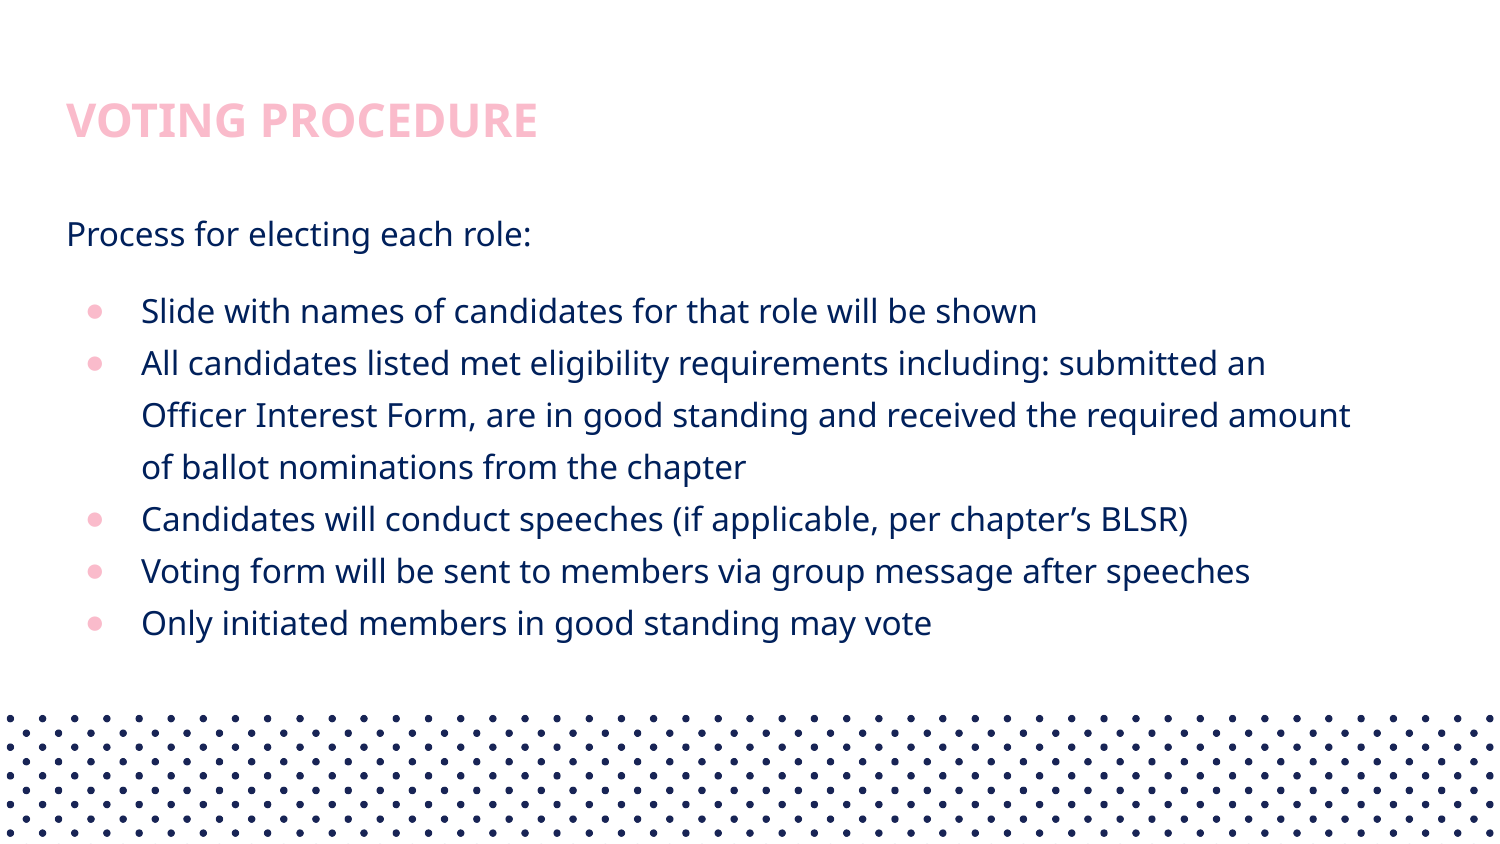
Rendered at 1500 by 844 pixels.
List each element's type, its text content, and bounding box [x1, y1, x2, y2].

picture [0, 711, 1500, 844]
list Process for electing each role: Slide with names of candidates for that role will be shown All candidates listed met eligibility requirements including: submitted an Officer Interest Form, are in good standing and received the required amount of ballot nominations from the chapter Candidates will conduct speeches (if applicable, per chapter’s BLSR) Voting form will be sent to members via group message after speeches Only initiated members in good standing may vote [51, 189, 1378, 750]
title VOTING PROCEDURE [51, 72, 1449, 167]
